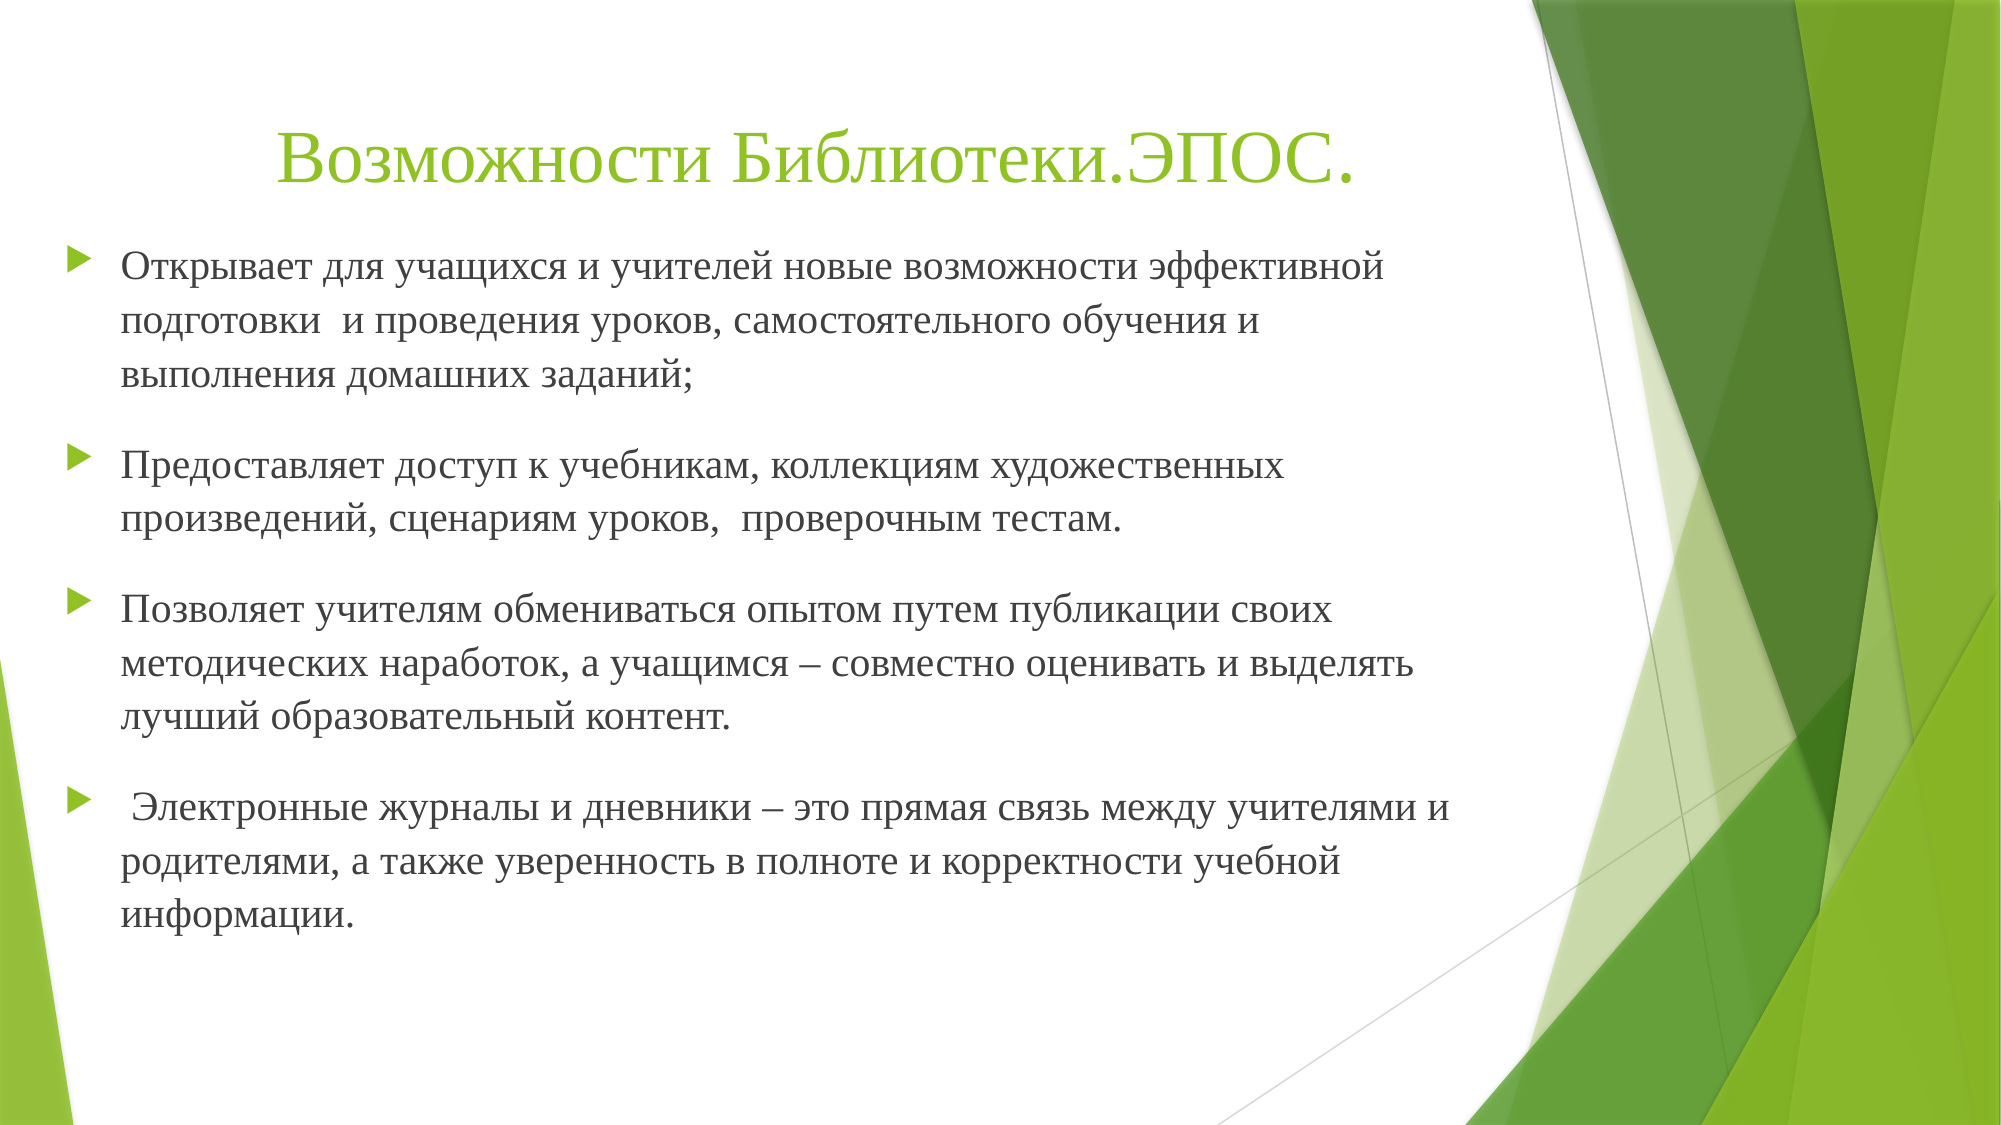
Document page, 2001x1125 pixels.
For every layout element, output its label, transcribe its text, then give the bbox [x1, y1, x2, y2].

title Возможности Библиотеки.ЭПОС. [111, 99, 1522, 317]
list Открывает для учащихся и учителей новые возможности эффективной подготовки и проведения уроков, самостоятельного обучения и выполнения домашних заданий; Предоставляет доступ к учебникам, коллекциям художественных произведений, сценариям уроков, проверочным тестам. Позволяет учителям обмениваться опытом путем публикации своих методических наработок, а учащимся – совместно оценивать и выделять лучший образовательный контент. Электронные журналы и дневники – это прямая связь между учителями и родителями, а также уверенность в полноте и корректности учебной информации. [49, 227, 1485, 1050]
